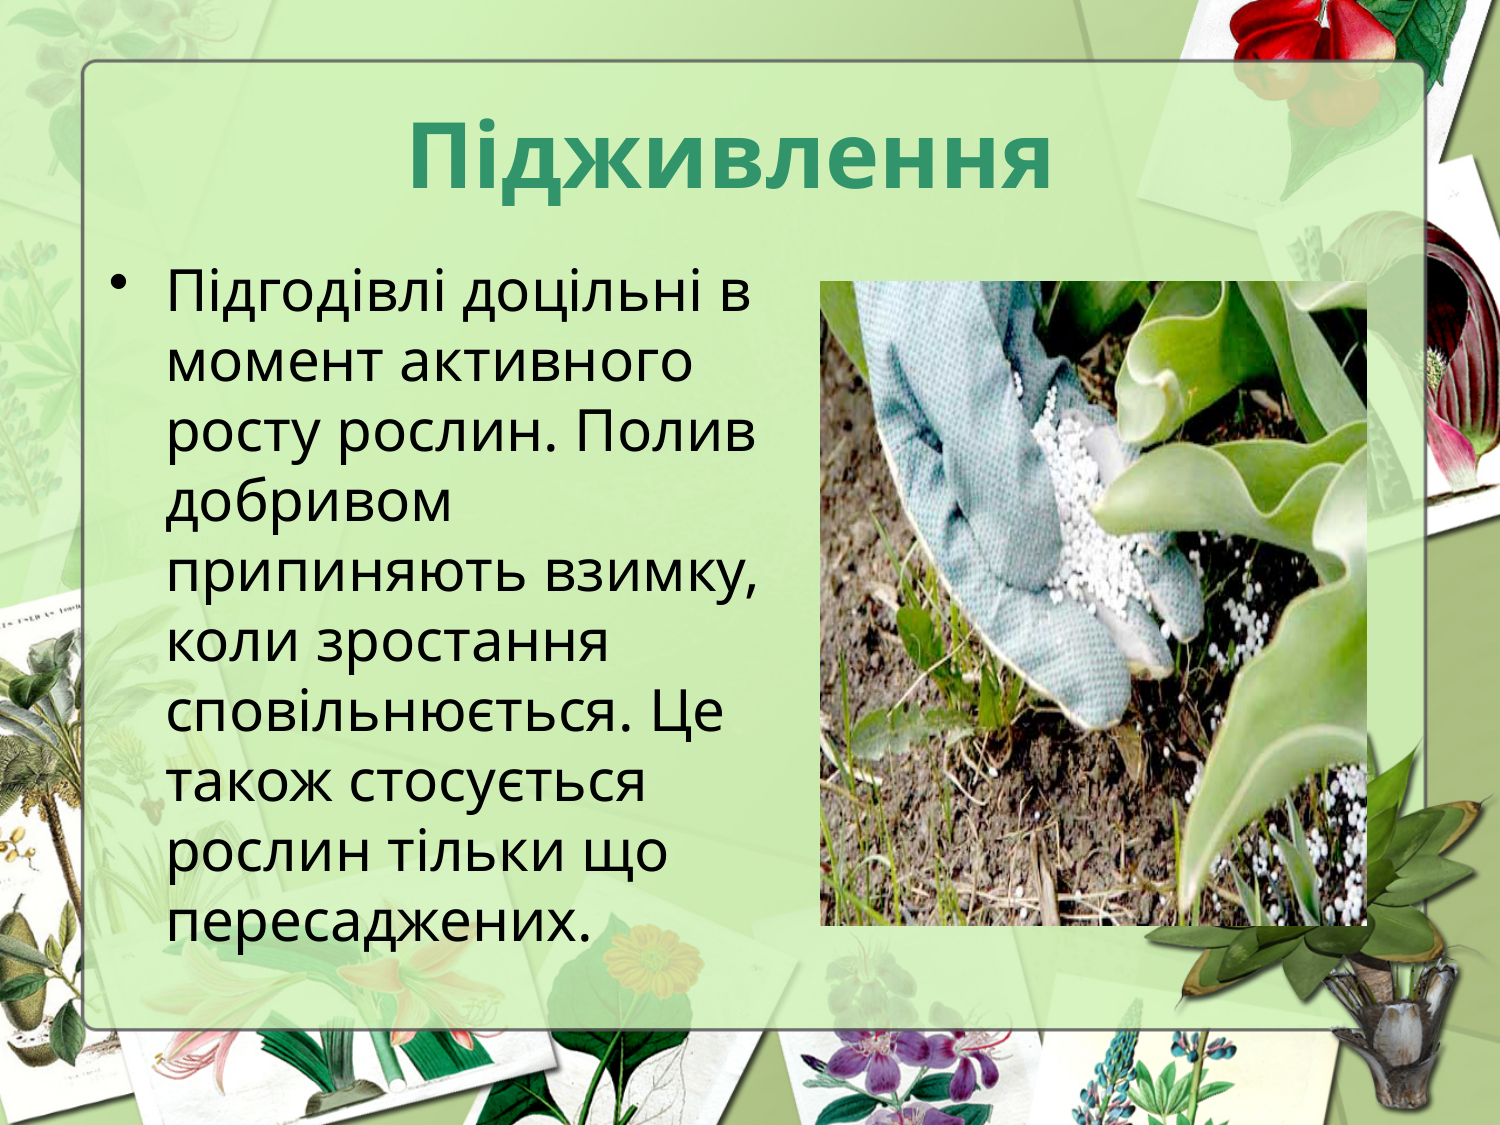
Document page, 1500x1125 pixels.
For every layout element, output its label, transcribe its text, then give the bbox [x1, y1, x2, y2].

list Підгодівлі доцільні в момент активного росту рослин. Полив добривом припиняють взимку, коли зростання сповільнюється. Це також стосується рослин тільки що пересаджених. [93, 245, 809, 1001]
title Підживлення [105, 58, 1381, 247]
picture [0, 0, 1500, 1125]
